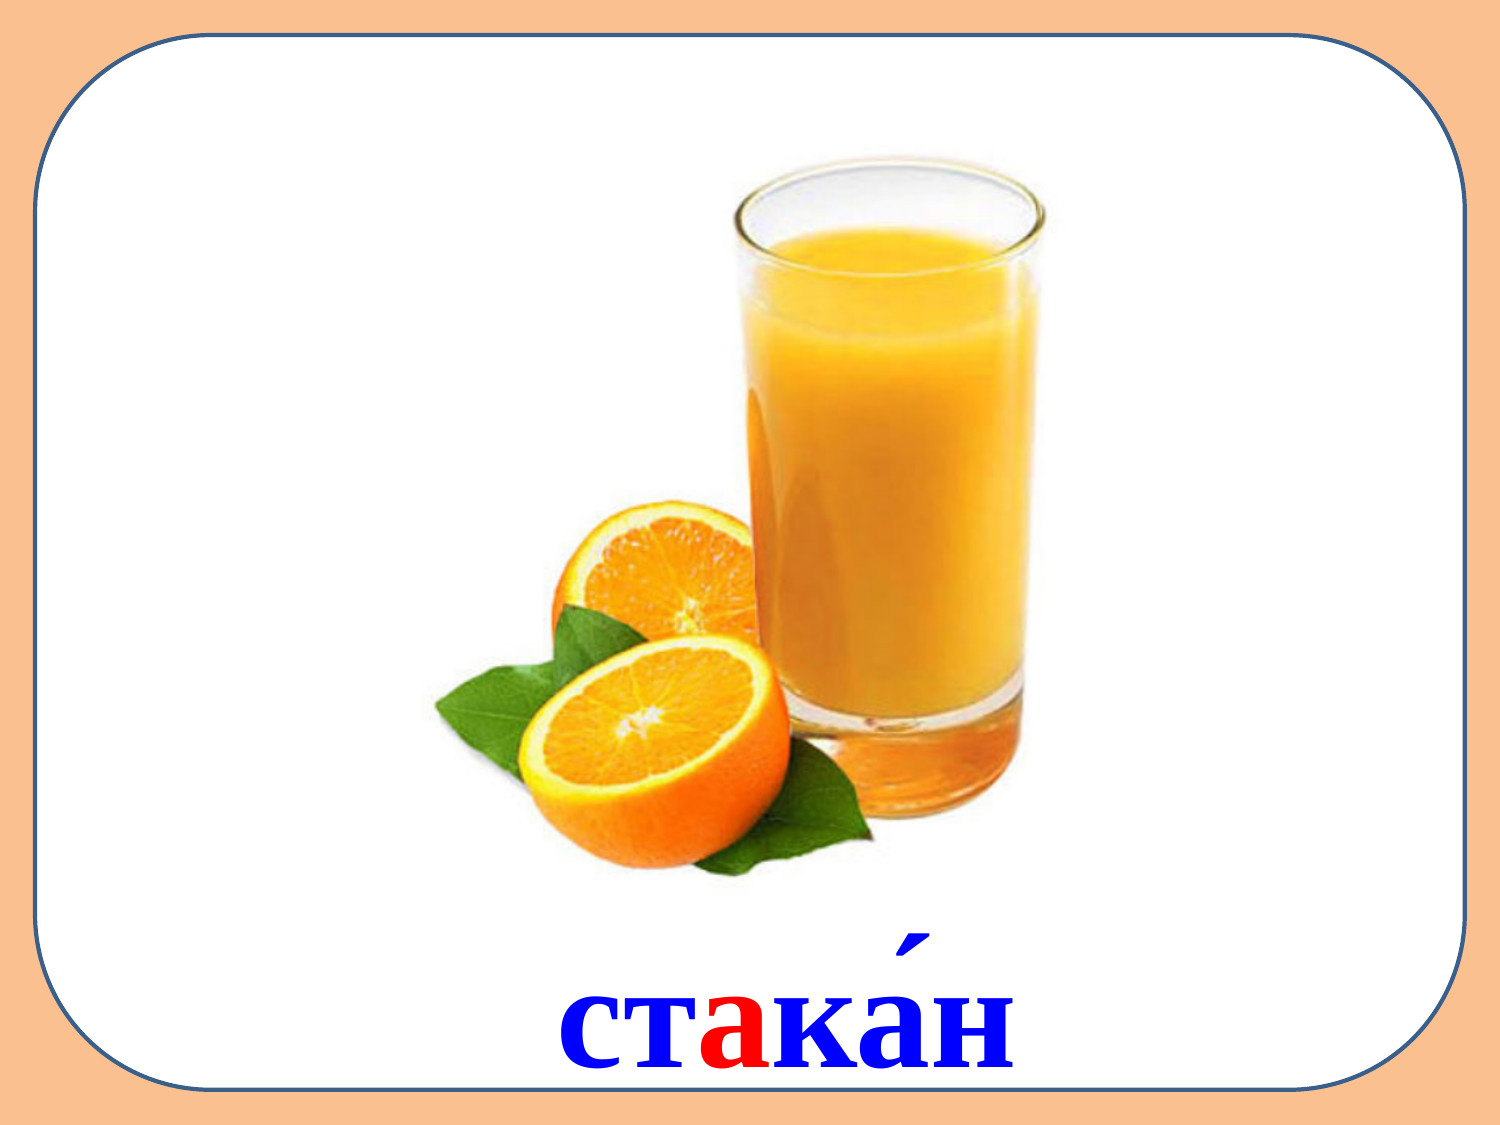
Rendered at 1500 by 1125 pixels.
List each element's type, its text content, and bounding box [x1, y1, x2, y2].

picture [351, 105, 1173, 927]
text_box [32, 32, 1467, 1062]
text_box стака́н [112, 914, 1463, 1102]
